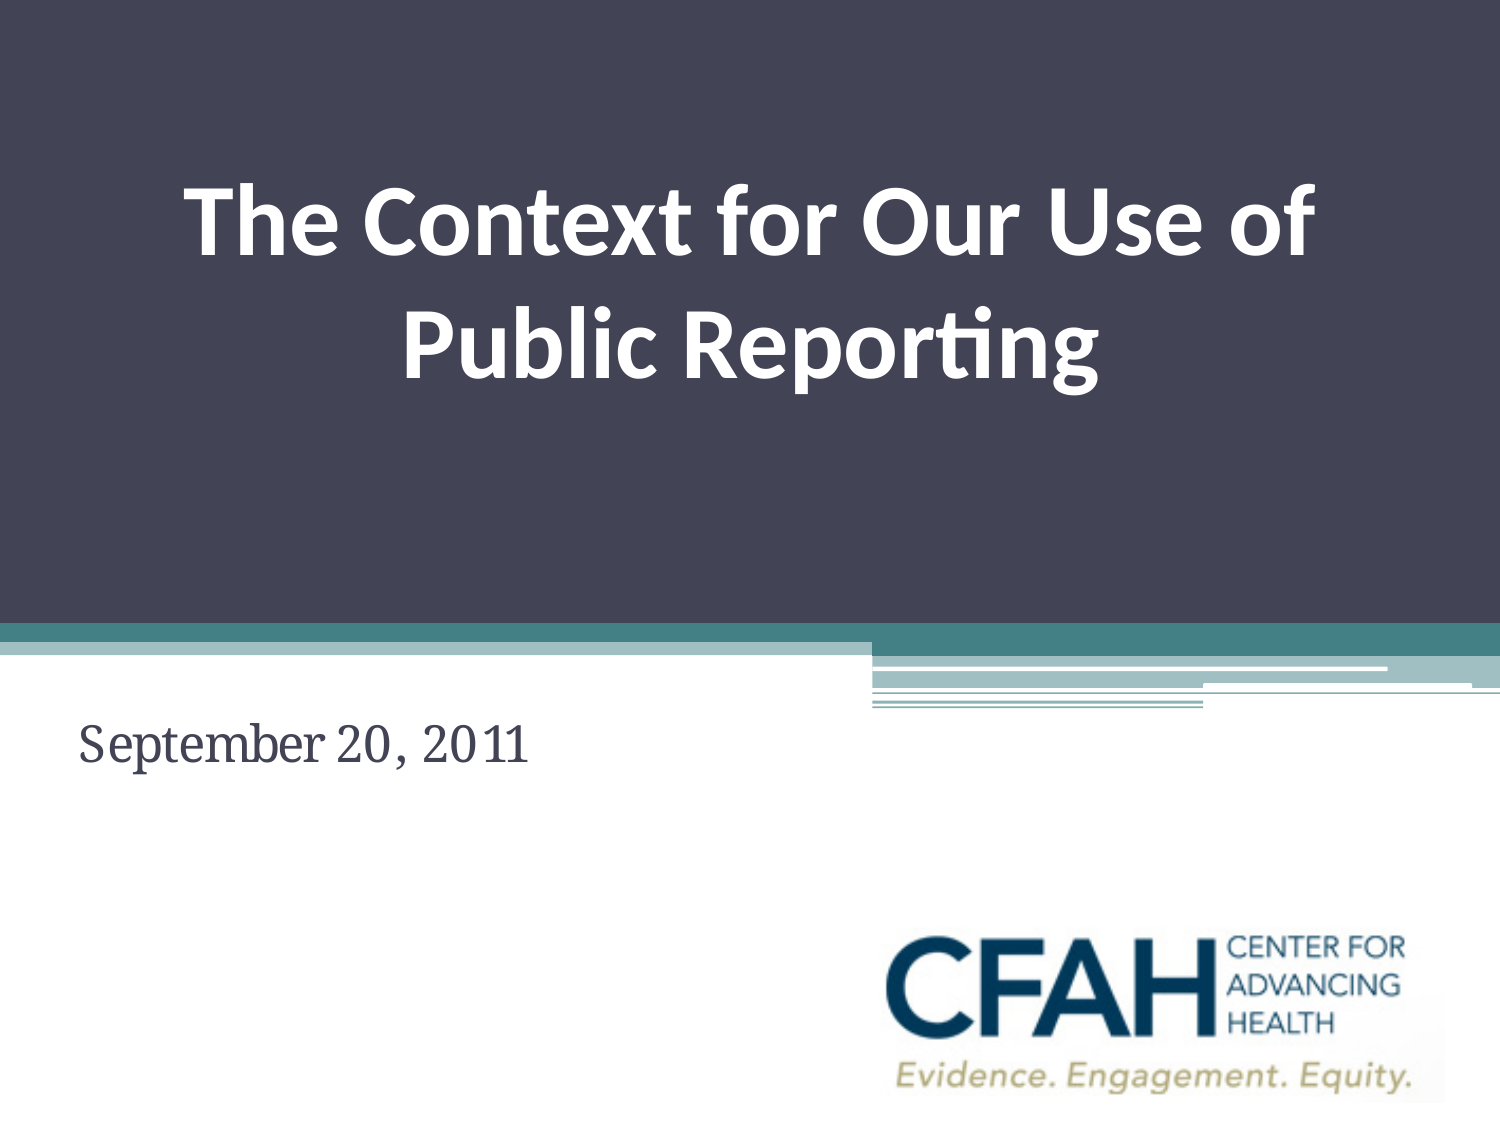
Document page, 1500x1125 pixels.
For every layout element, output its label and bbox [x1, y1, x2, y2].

text_box [0, 0, 1500, 1125]
